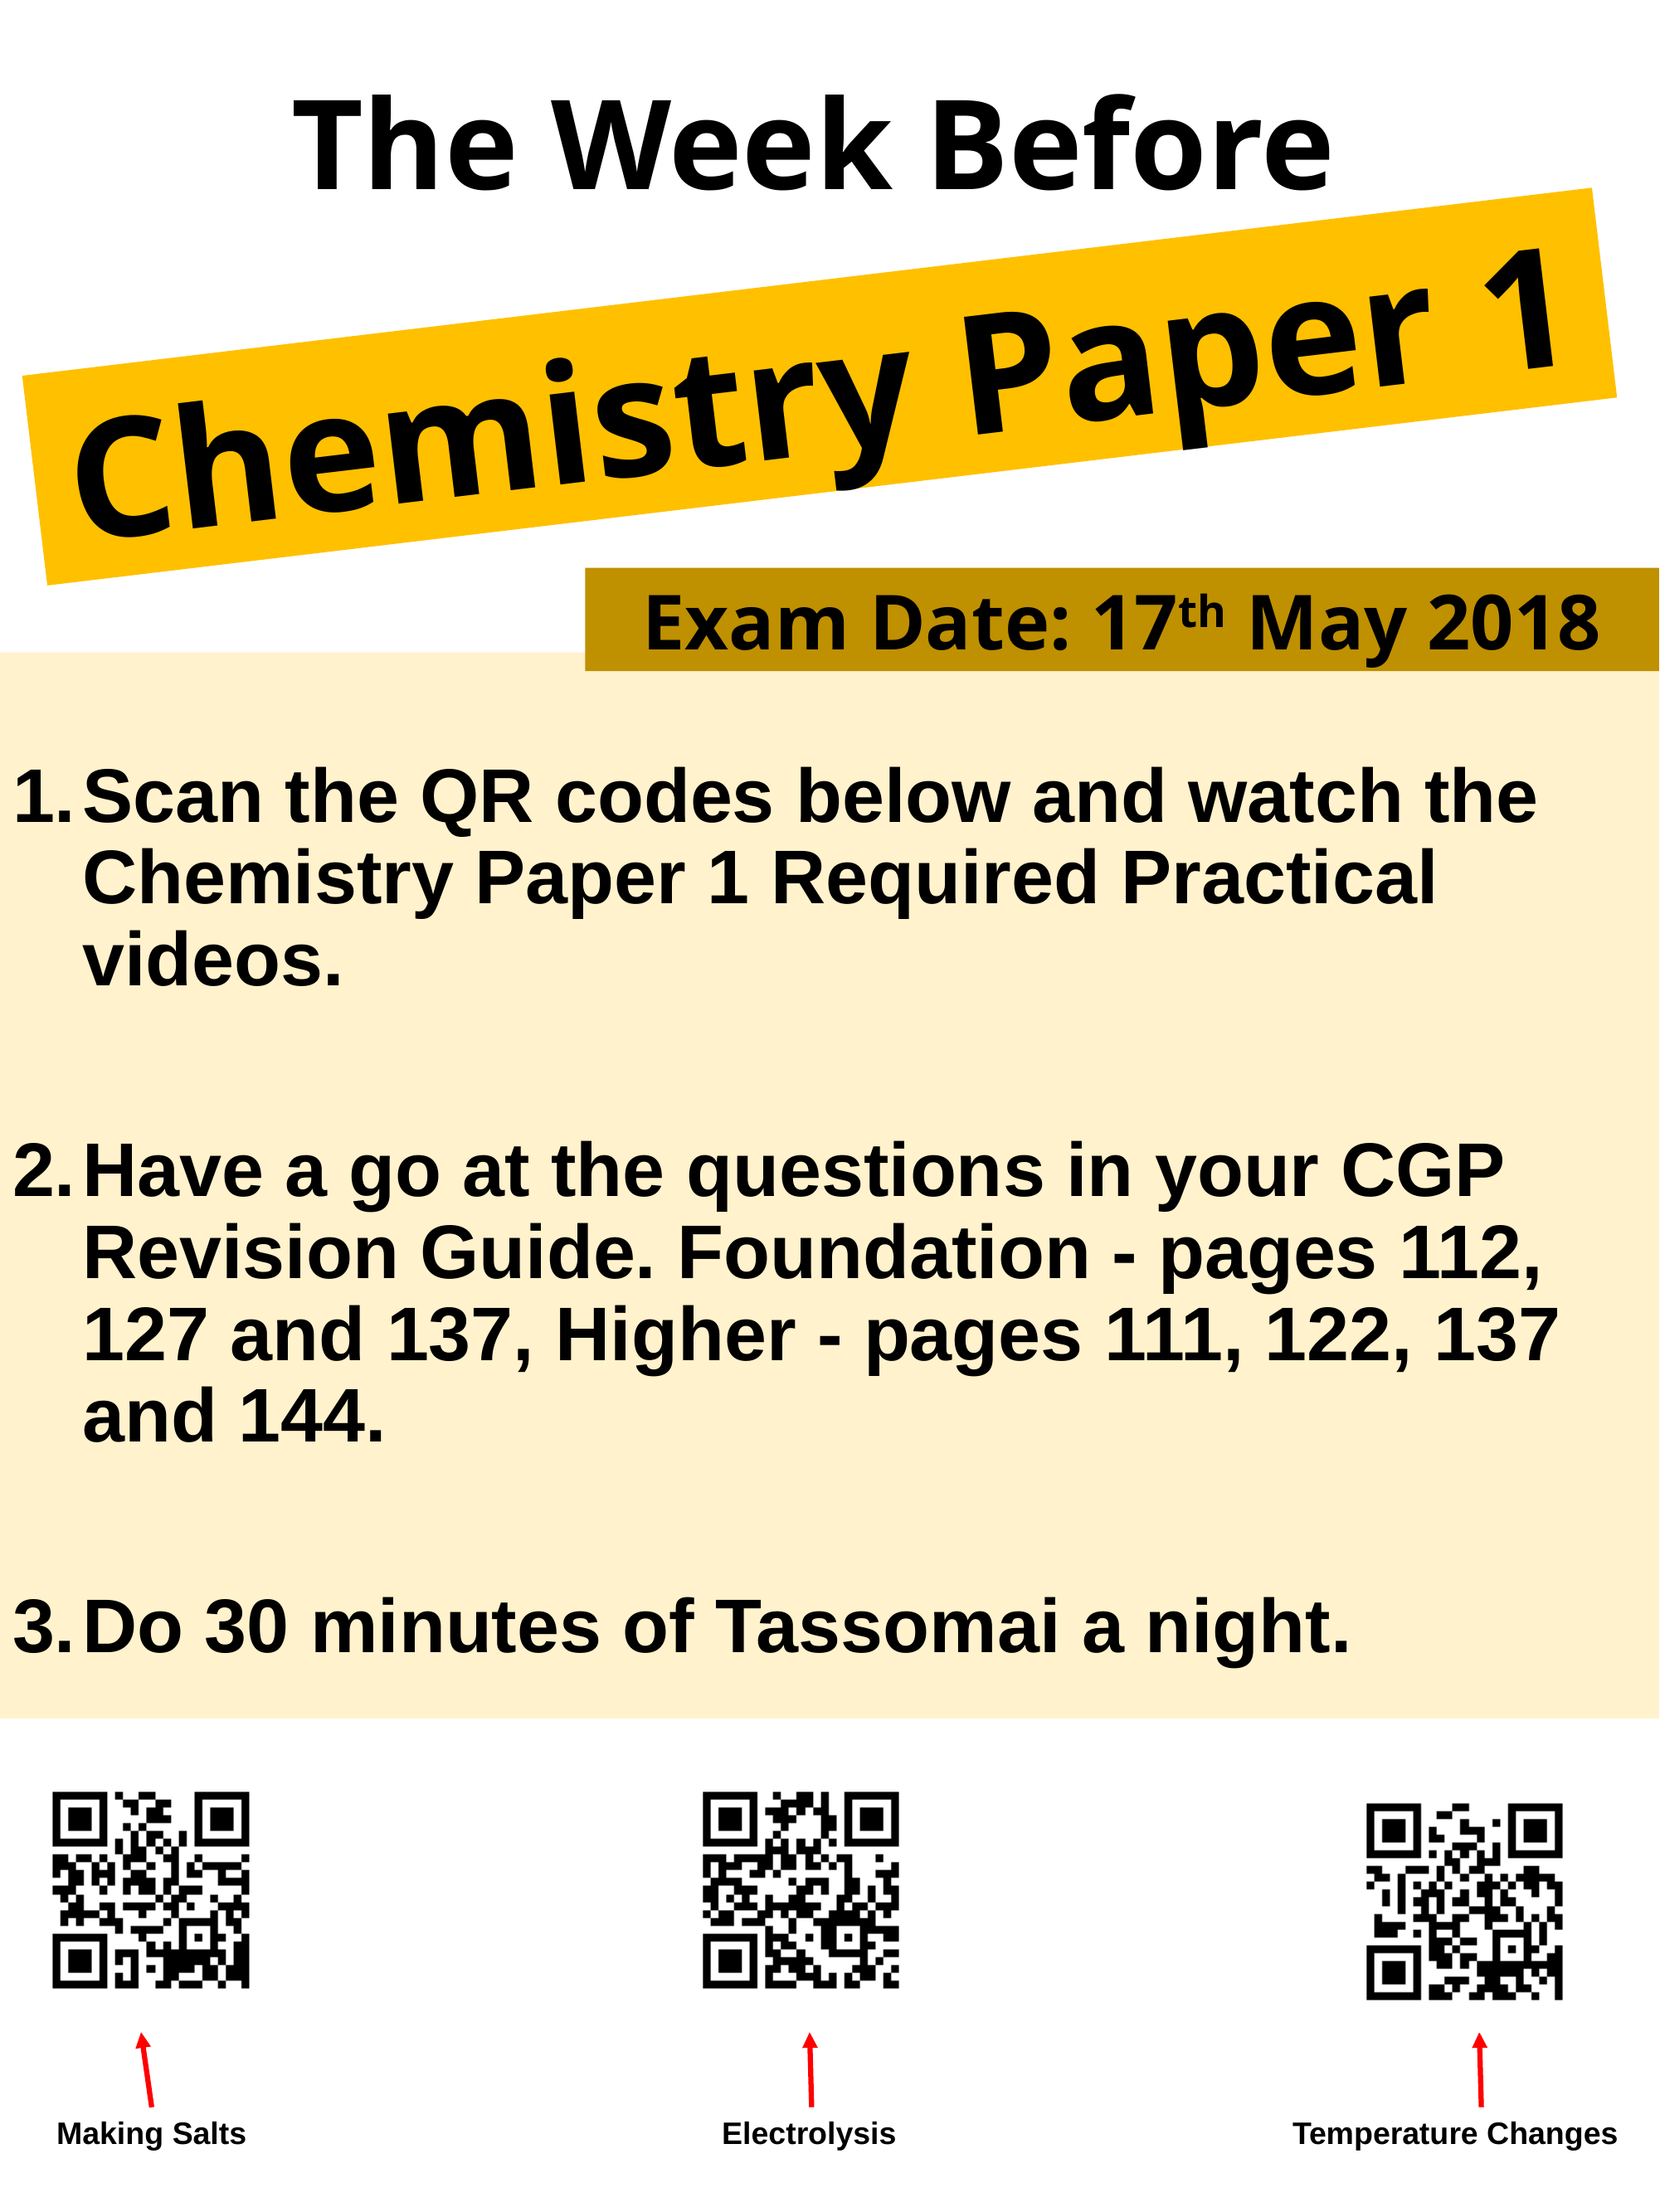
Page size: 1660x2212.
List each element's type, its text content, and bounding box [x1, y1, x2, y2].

text_box Exam Date: 17th May 2018 [585, 567, 1659, 672]
text_box Electrolysis [709, 2107, 909, 2157]
picture [1336, 1772, 1595, 2033]
picture [672, 1761, 932, 2021]
text_box Temperature Changes [1280, 2107, 1639, 2157]
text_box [809, 2032, 812, 2107]
text_box The Week Before [0, 75, 1659, 610]
picture [22, 1761, 282, 2021]
subtitle Scan the QR codes below and watch the Chemistry Paper 1 Required Practical videos. Have a go at the questions in your CGP Revision Guide. Foundation - pages 112, 127 and 137, Higher - pages 111, 122, 137 and 144. Do 30 minutes of Tassomai a night. [0, 652, 1659, 1719]
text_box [140, 2032, 152, 2107]
text_box Making Salts [44, 2107, 260, 2157]
